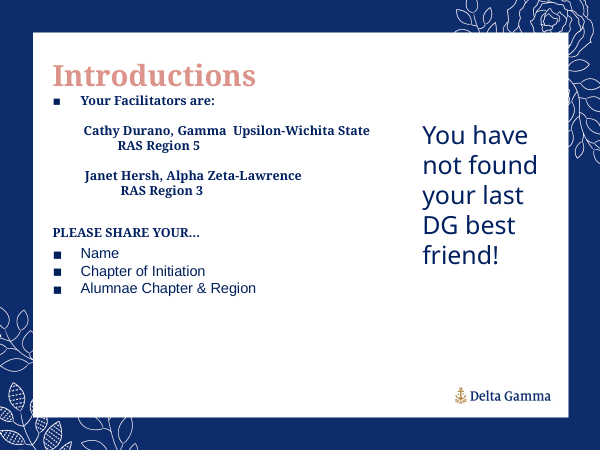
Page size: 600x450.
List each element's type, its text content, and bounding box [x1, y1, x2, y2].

picture [0, 0, 600, 450]
text_box You have not found your last DG best friend! [407, 112, 558, 278]
text_box Introductions Your Facilitators are: Cathy Durano, Gamma Upsilon-Wichita State RAS Region 5 Janet Hersh, Alpha Zeta-Lawrence RAS Region 3 PLEASE SHARE YOUR… Name Chapter of Initiation Alumnae Chapter & Region [37, 50, 400, 337]
